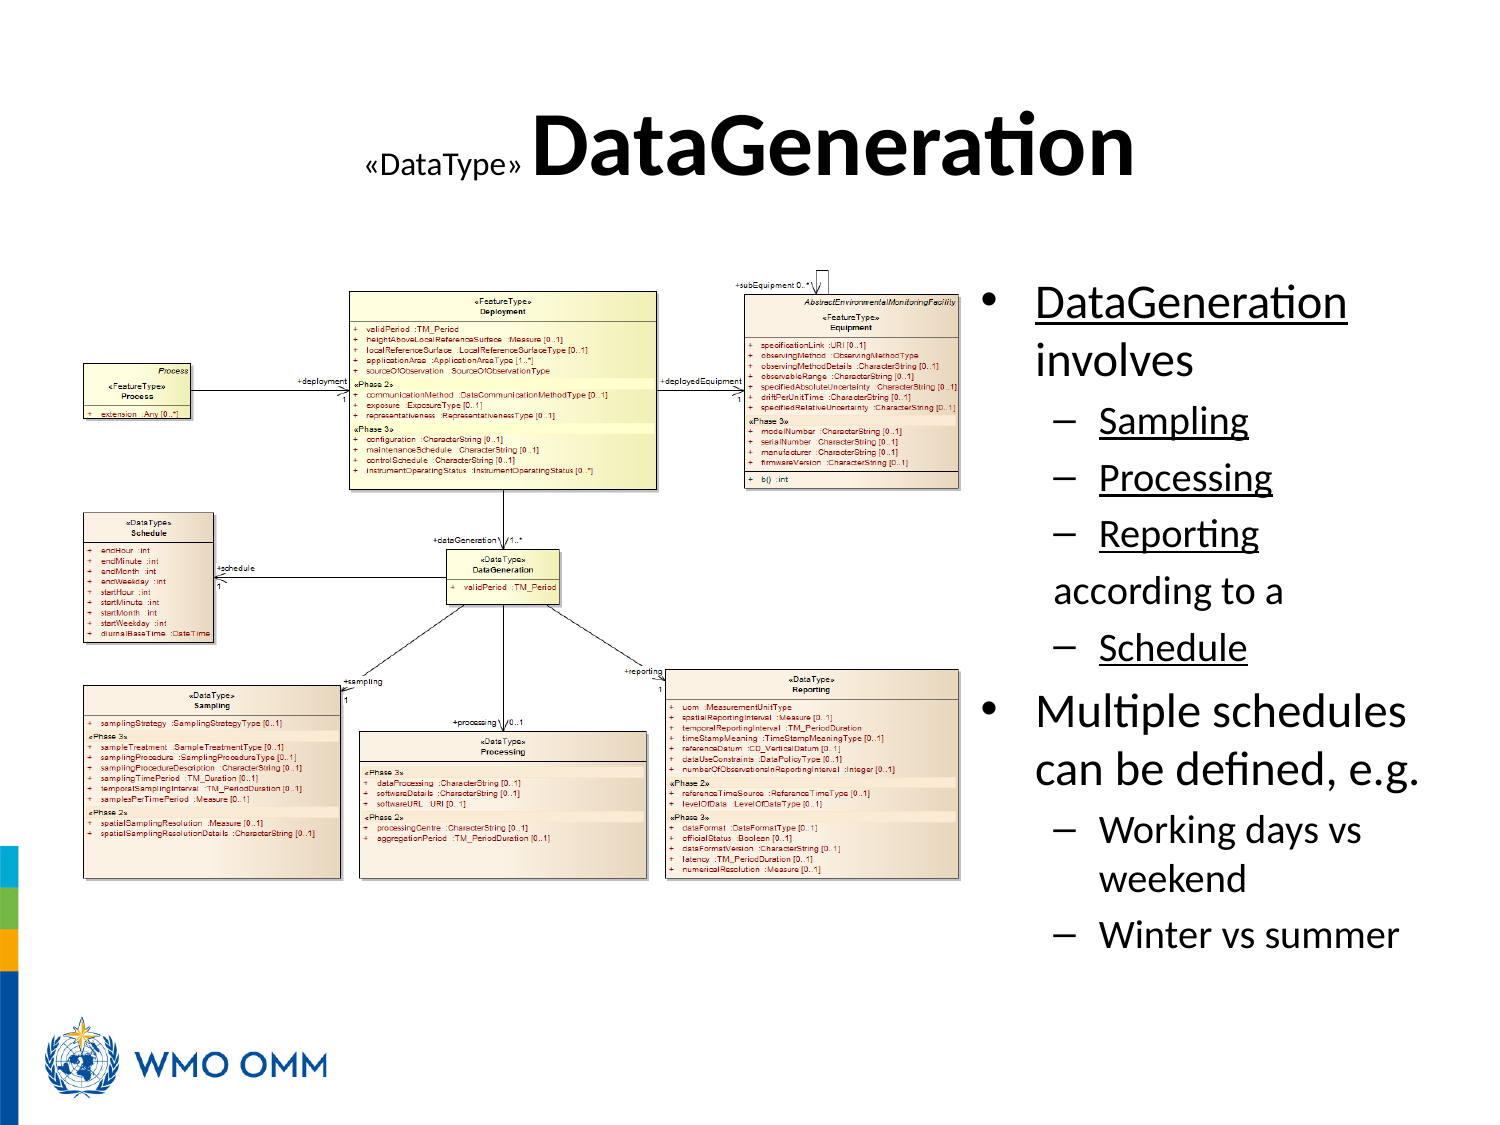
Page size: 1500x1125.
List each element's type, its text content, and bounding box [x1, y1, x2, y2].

picture [0, 262, 966, 1125]
title «DataType» DataGeneration [75, 45, 1425, 233]
list DataGeneration involves Sampling Processing Reporting according to a Schedule Multiple schedules can be defined, e.g. Working days vs weekend Winter vs summer [965, 262, 1444, 1005]
